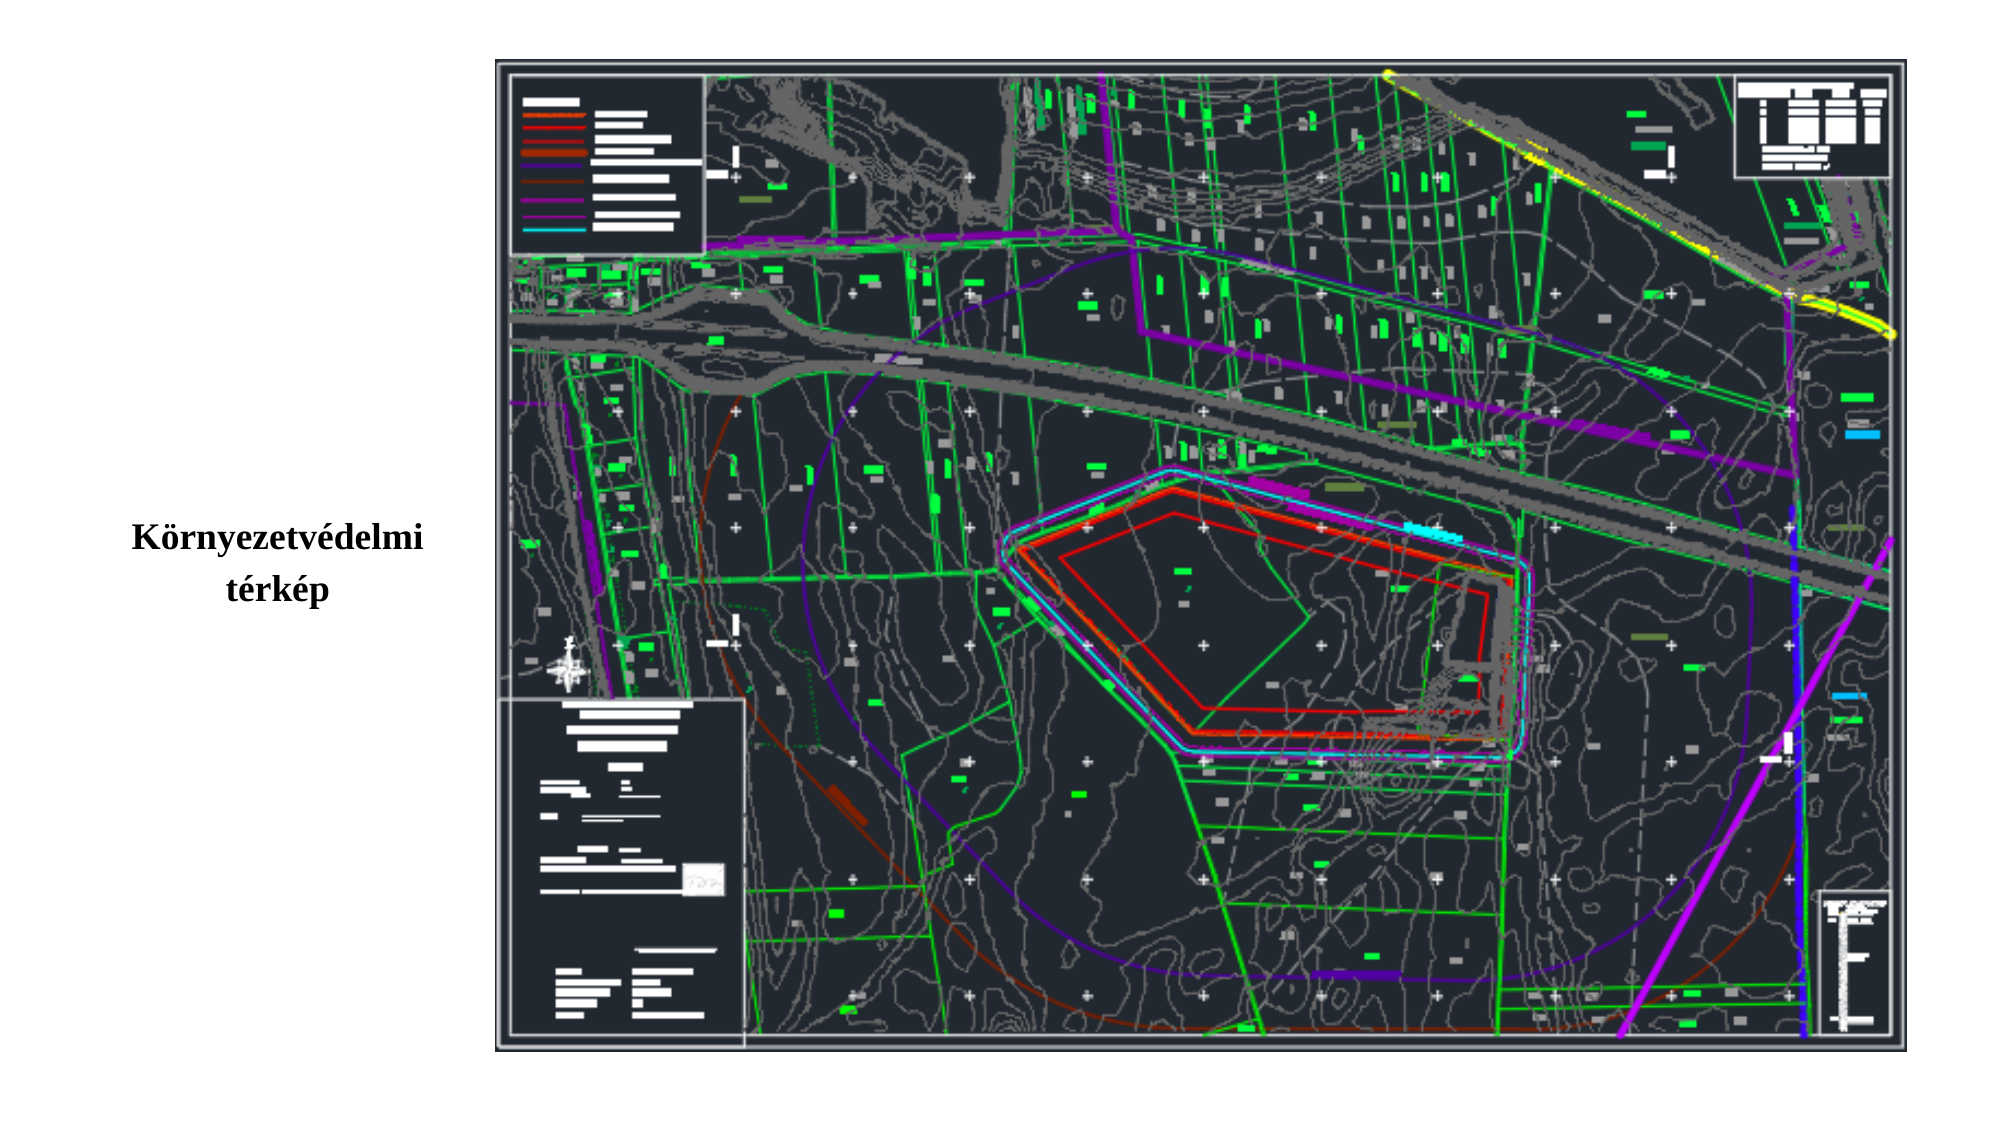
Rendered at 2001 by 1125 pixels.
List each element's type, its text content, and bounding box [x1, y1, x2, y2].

text_box Környezetvédelmi térkép [60, 498, 489, 617]
picture [494, 59, 1907, 1052]
